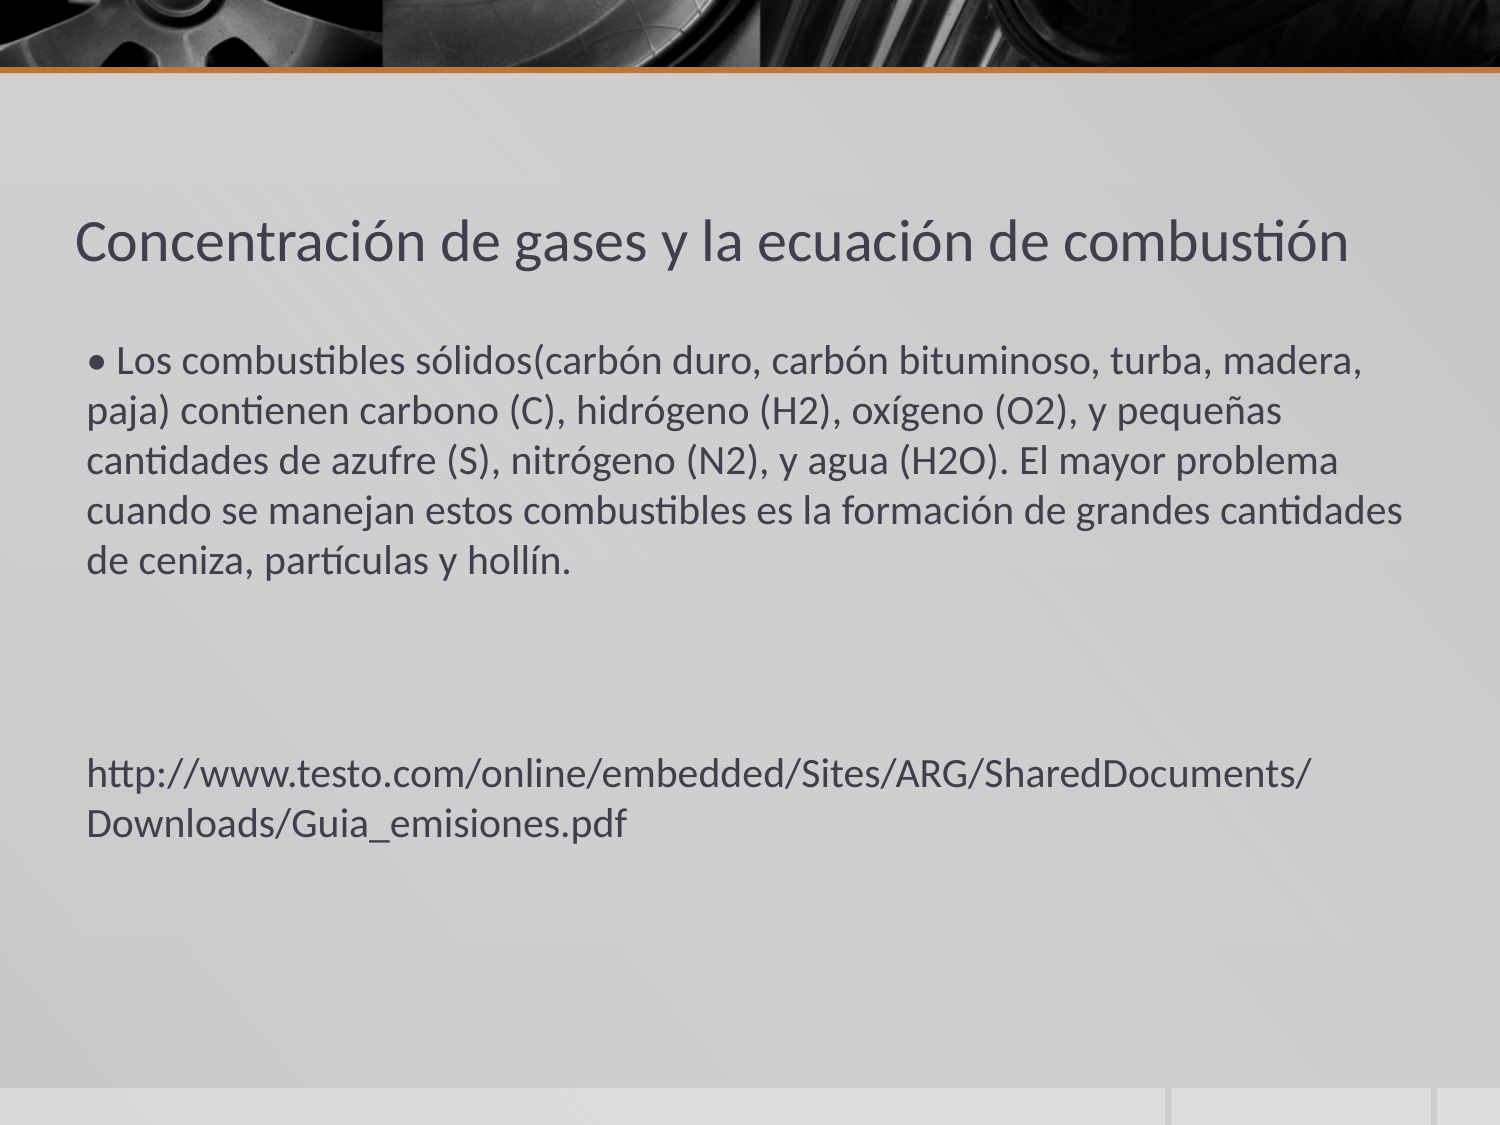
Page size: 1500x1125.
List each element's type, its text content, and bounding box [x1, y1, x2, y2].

picture [0, 0, 1500, 67]
title Concentración de gases y la ecuación de combustión [75, 162, 1425, 313]
list • Los combustibles sólidos(carbón duro, carbón bituminoso, turba, madera, paja) contienen carbono (C), hidrógeno (H2), oxígeno (O2), y pequeñas cantidades de azufre (S), nitrógeno (N2), y agua (H2O). El mayor problema cuando se manejan estos combustibles es la formación de grandes cantidades de ceniza, partículas y hollín. http://www.testo.com/online/embedded/Sites/ARG/SharedDocuments/Downloads/Guia_emisiones.pdf [75, 324, 1425, 1005]
